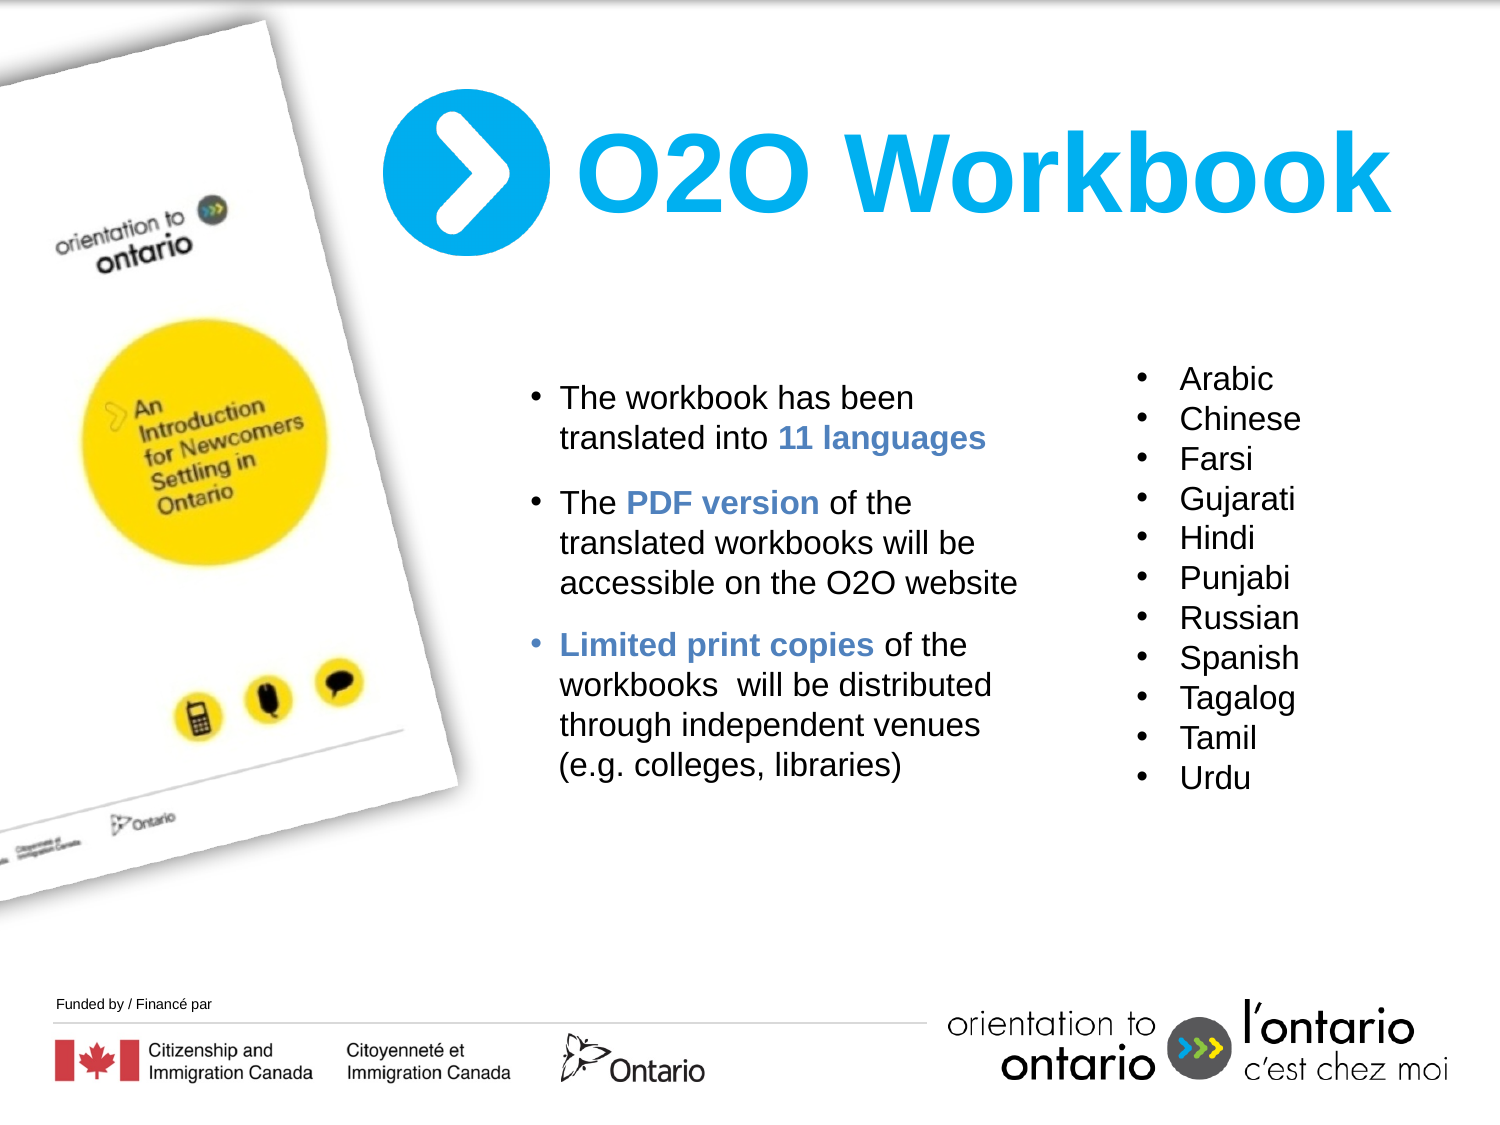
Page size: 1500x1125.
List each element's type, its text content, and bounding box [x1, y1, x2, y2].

text_box Arabic Chinese Farsi Gujarati Hindi Punjabi Russian Spanish Tagalog Tamil Urdu [1121, 349, 1465, 864]
picture [383, 89, 453, 159]
picture [0, 21, 458, 900]
text_box O2O Workbook [560, 92, 1424, 243]
picture [437, 112, 509, 234]
picture [51, 1032, 514, 1091]
picture [948, 999, 1447, 1080]
picture [561, 1032, 705, 1083]
text_box The workbook has been translated into 11 languages The PDF version of the translated workbooks will be accessible on the O2O website Limited print copies of the workbooks will be distributed through independent venues (e.g. colleges, libraries) [515, 329, 1048, 826]
picture [483, 189, 550, 256]
picture [383, 186, 450, 256]
picture [480, 89, 550, 156]
